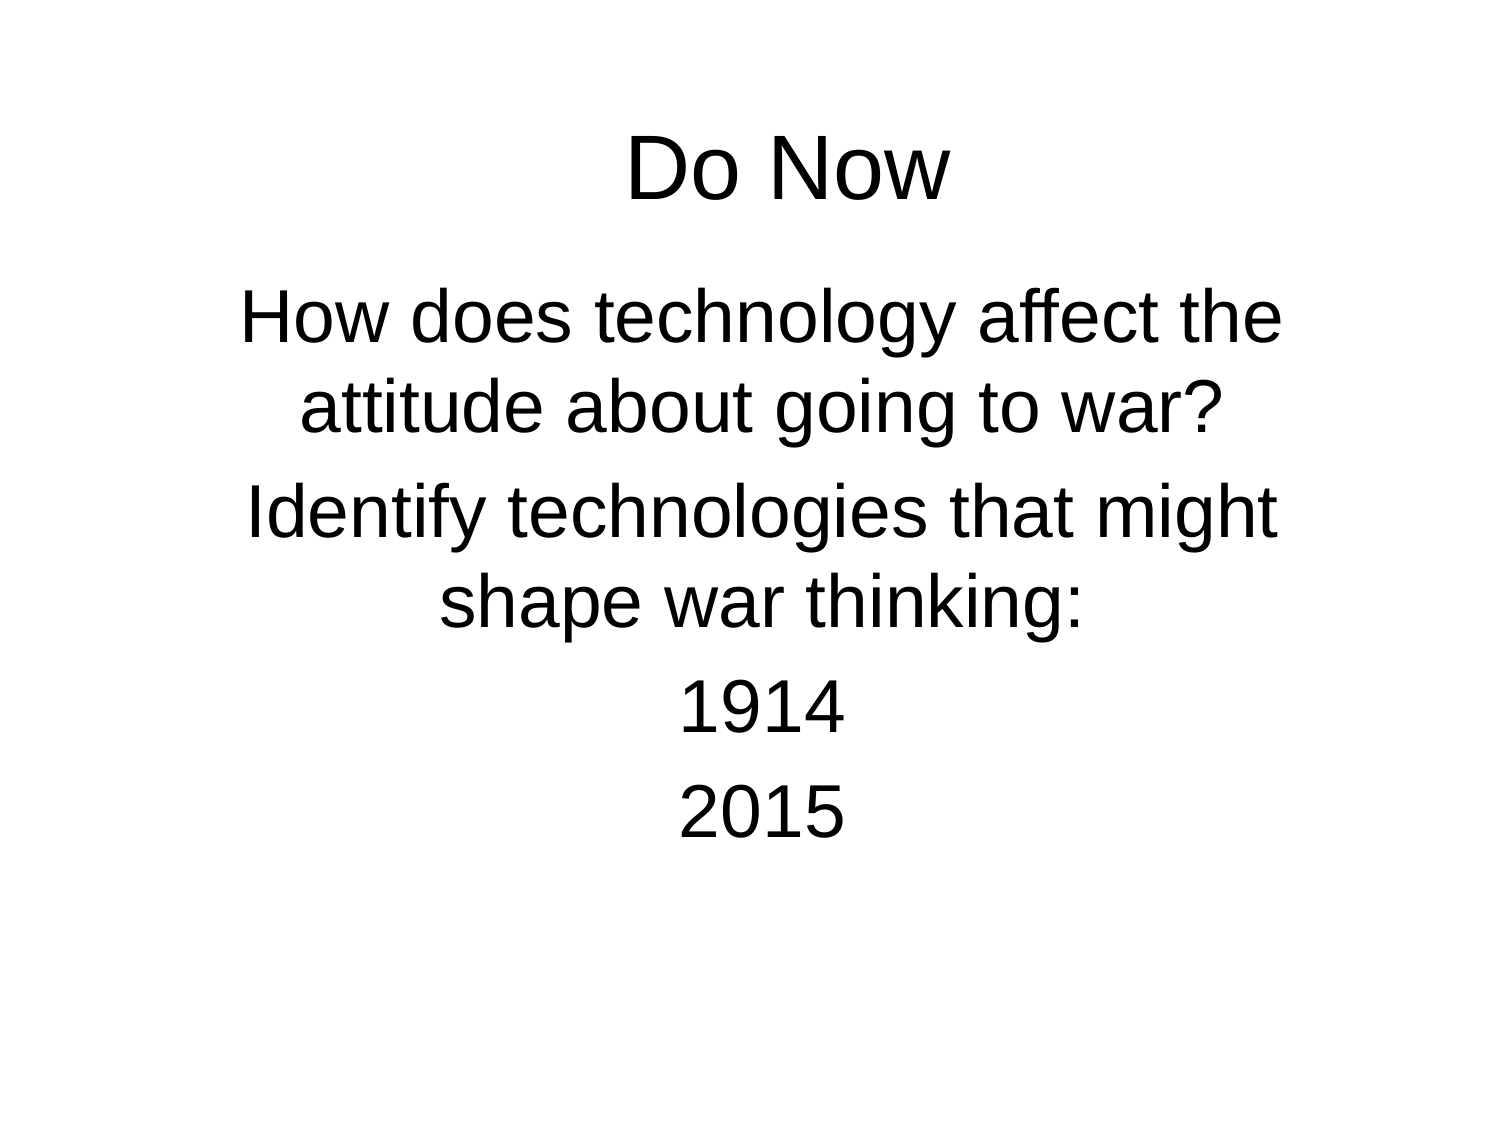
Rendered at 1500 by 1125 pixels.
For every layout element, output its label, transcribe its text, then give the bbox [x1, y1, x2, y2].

title Do Now [150, 99, 1425, 232]
subtitle How does technology affect the attitude about going to war? Identify technologies that might shape war thinking: 1914 2015 [137, 260, 1388, 925]
